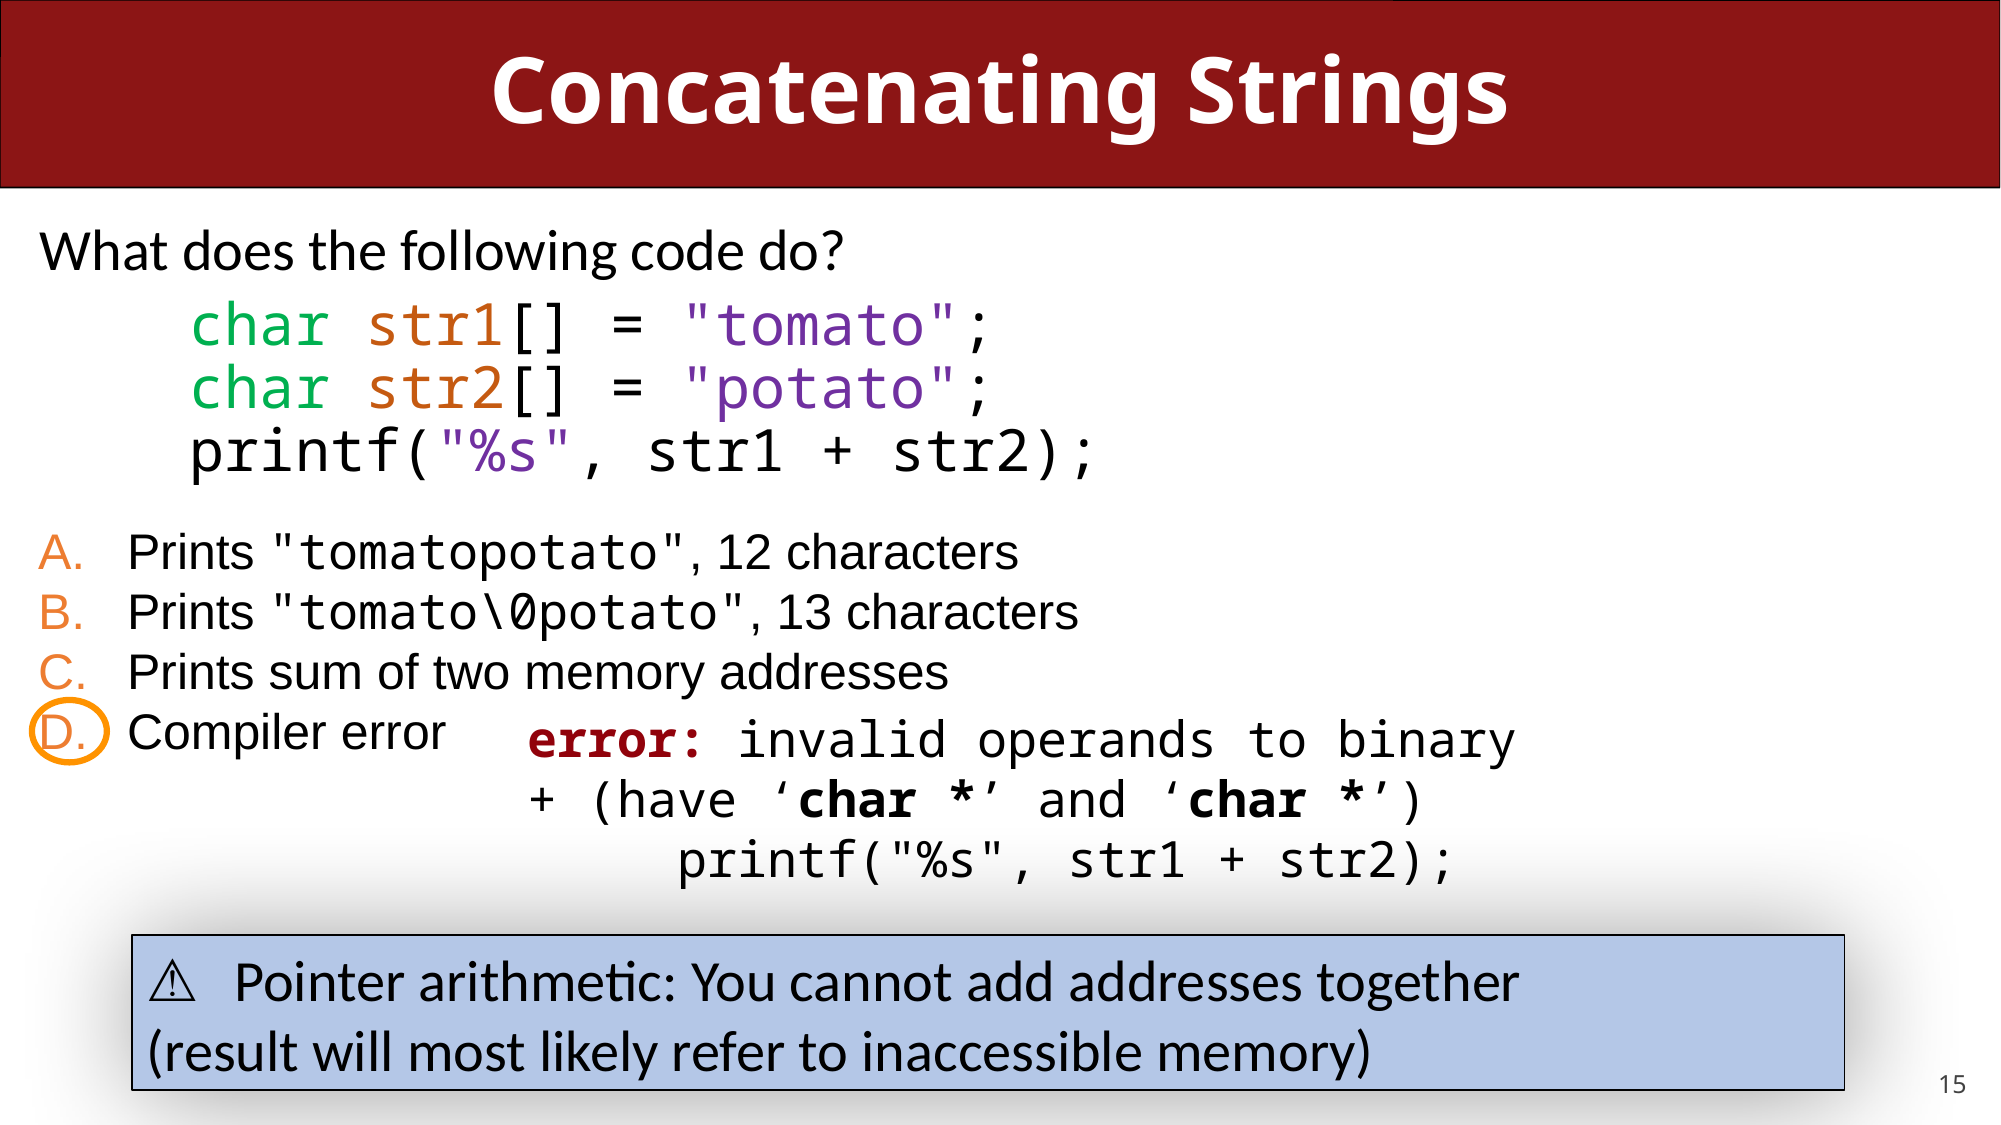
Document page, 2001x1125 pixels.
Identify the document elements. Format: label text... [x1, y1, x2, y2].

text_box error: invalid operands to binary + (have ‘char *’ and ‘char *’) printf("%s", str1 + str2); [512, 699, 1556, 955]
text_box Prints "tomatopotato", 12 characters Prints "tomato\0potato", 13 characters Prints sum of two memory addresses Compiler error [23, 512, 1095, 768]
text_box ⚠️ Pointer arithmetic: You cannot add addresses together (result will most likely refer to inaccessible memory) [131, 935, 1845, 1090]
text_box [30, 698, 108, 764]
list What does the following code do? char str1[] = "tomato"; char str2[] = "potato"; printf("%s", str1 + str2); [24, 212, 1963, 900]
title Concatenating Strings [75, 0, 1925, 188]
